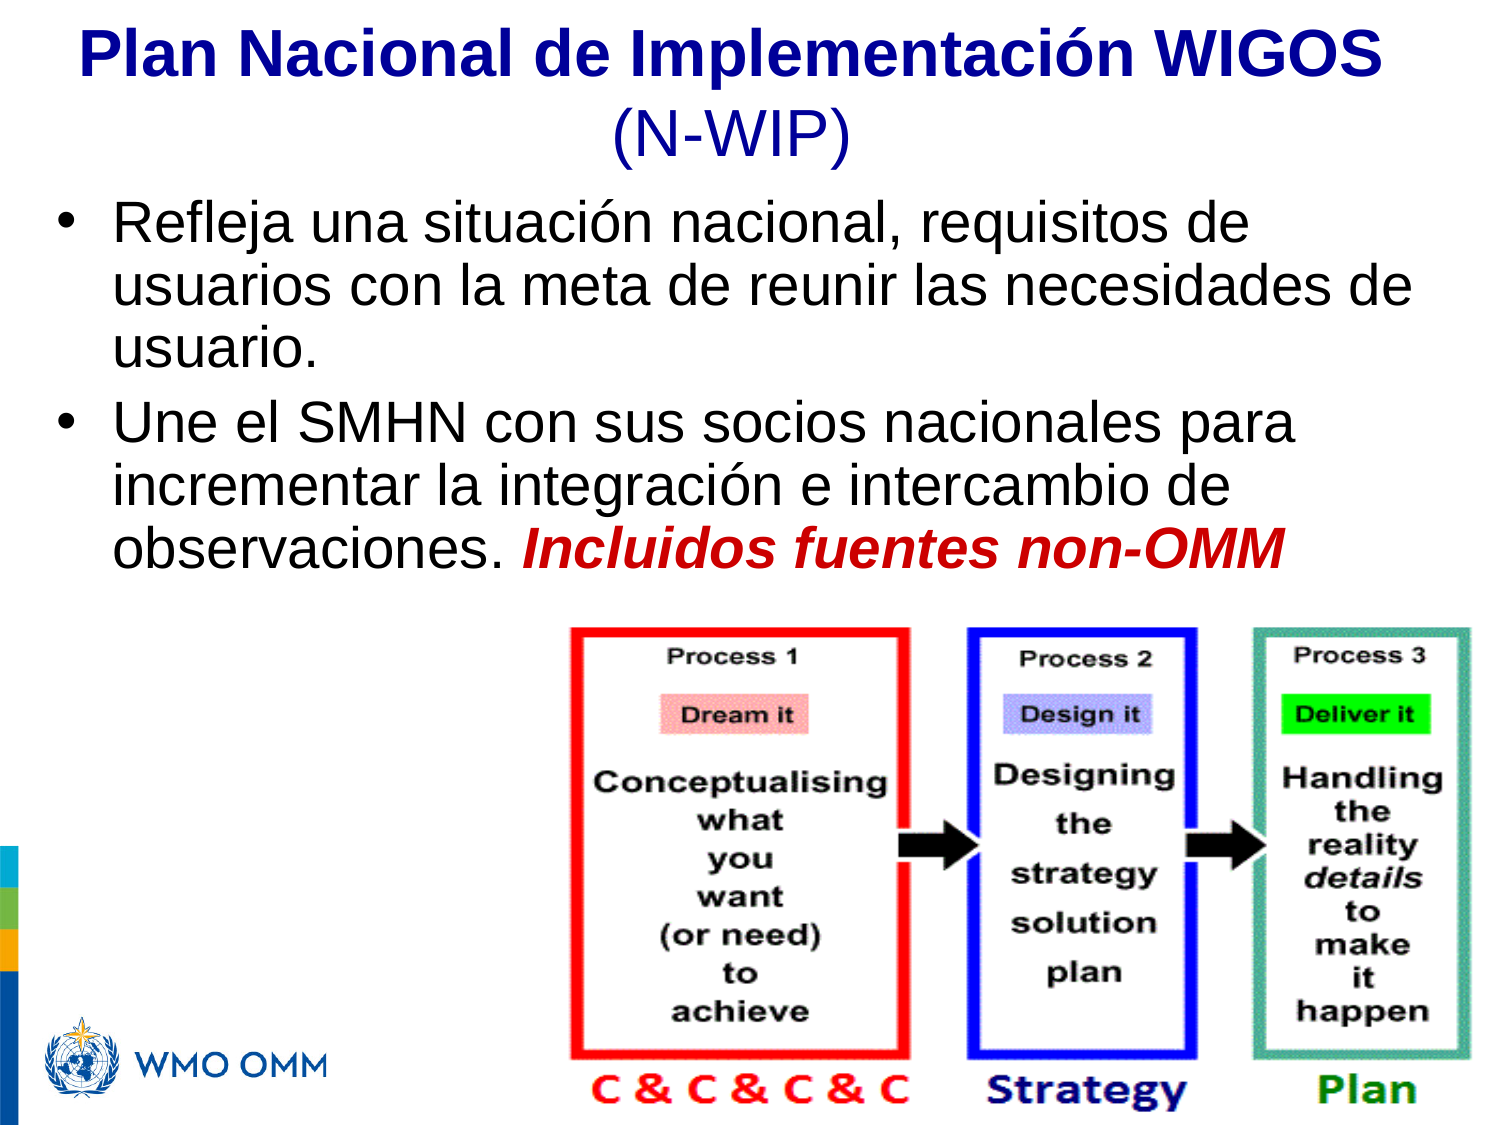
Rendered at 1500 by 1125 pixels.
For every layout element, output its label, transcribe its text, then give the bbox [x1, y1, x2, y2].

title Plan Nacional de Implementación WIGOS (N-WIP) [17, 42, 1447, 138]
picture [560, 621, 1483, 1117]
list Refleja una situación nacional, requisitos de usuarios con la meta de reunir las necesidades de usuario. Une el SMHN con sus socios nacionales para incrementar la integración e intercambio de observaciones. Incluidos fuentes non-OMM [41, 184, 1500, 1012]
picture [0, 845, 327, 1125]
